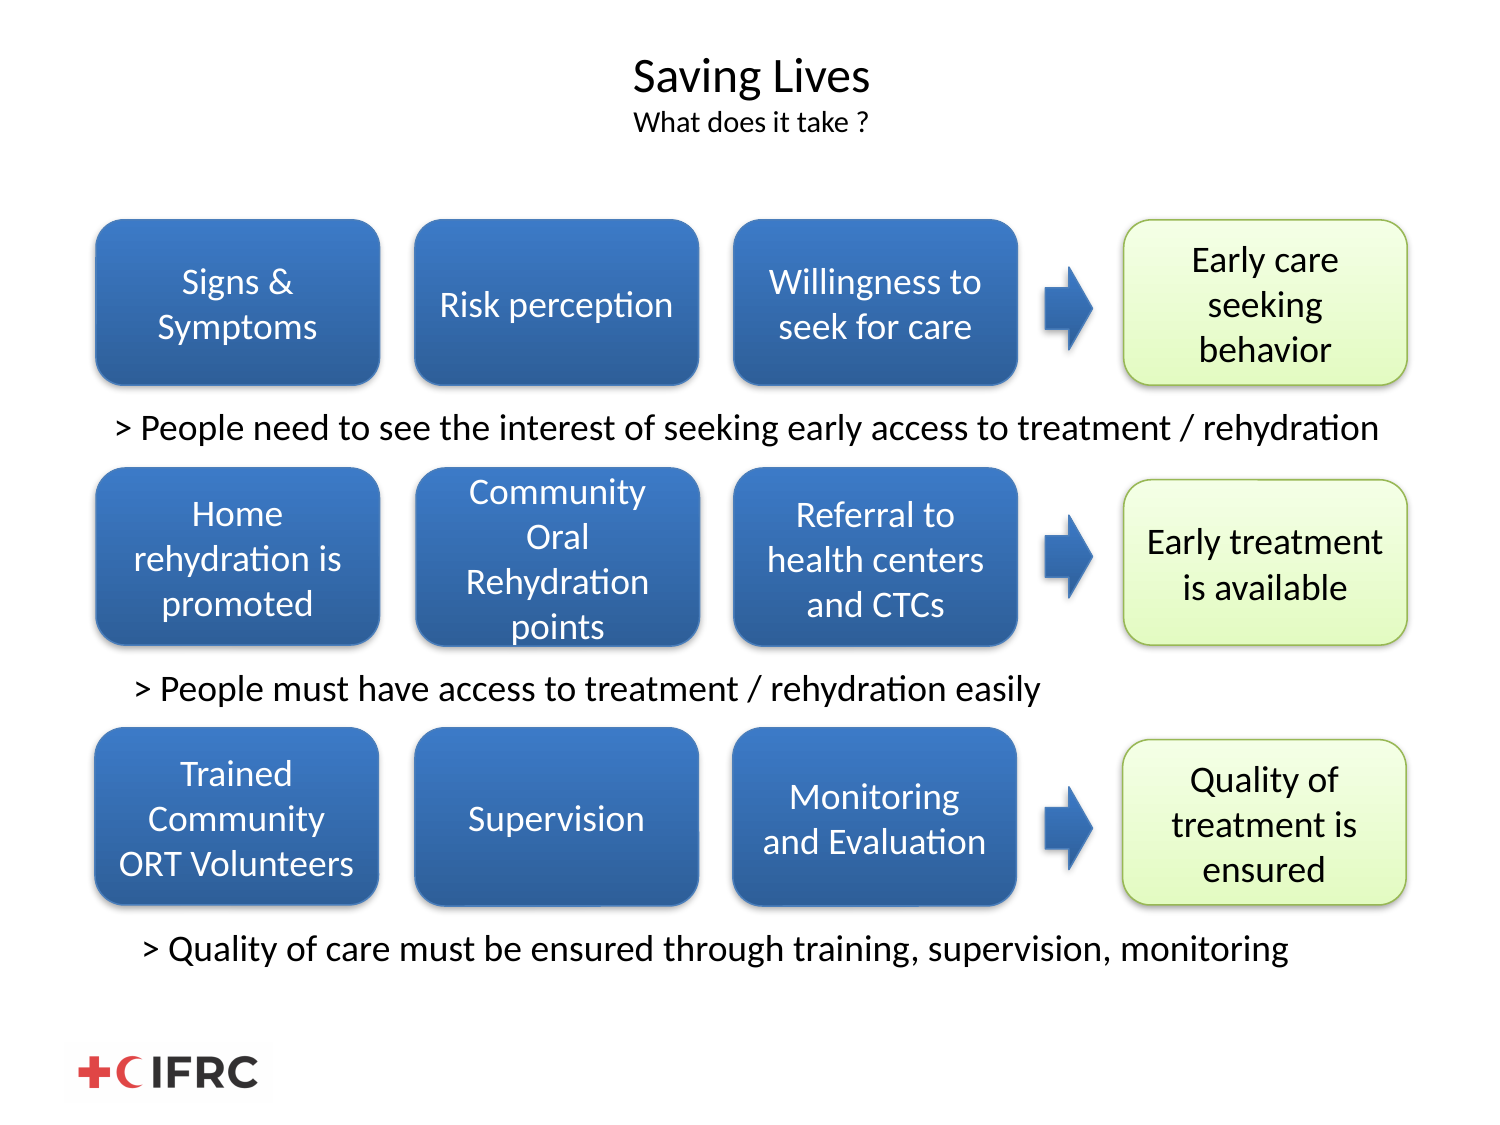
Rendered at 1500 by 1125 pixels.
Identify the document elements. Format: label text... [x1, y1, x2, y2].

text_box Risk perception [414, 219, 700, 386]
text_box [1044, 786, 1094, 871]
text_box [1044, 514, 1094, 599]
text_box > People must have access to treatment / rehydration easily [118, 656, 1066, 717]
text_box Signs & Symptoms [95, 219, 381, 386]
text_box Early treatment is available [1122, 478, 1408, 646]
text_box Willingness to seek for care [733, 219, 1019, 386]
text_box Monitoring and Evaluation [732, 727, 1018, 907]
text_box Community Oral Rehydration points [415, 467, 701, 647]
text_box > People need to see the interest of seeking early access to treatment / rehydration [98, 395, 1397, 456]
text_box Quality of treatment is ensured [1121, 738, 1407, 906]
text_box Referral to health centers and CTCs [733, 467, 1019, 647]
text_box Supervision [414, 727, 700, 907]
text_box Trained Community ORT Volunteers [94, 727, 380, 906]
text_box Home rehydration is promoted [95, 467, 381, 646]
picture [64, 1042, 273, 1103]
text_box Early care seeking behavior [1122, 219, 1408, 386]
title Saving Lives What does it take ? [76, 34, 1427, 184]
text_box [1044, 266, 1094, 351]
text_box > Quality of care must be ensured through training, supervision, monitoring [126, 916, 1306, 977]
